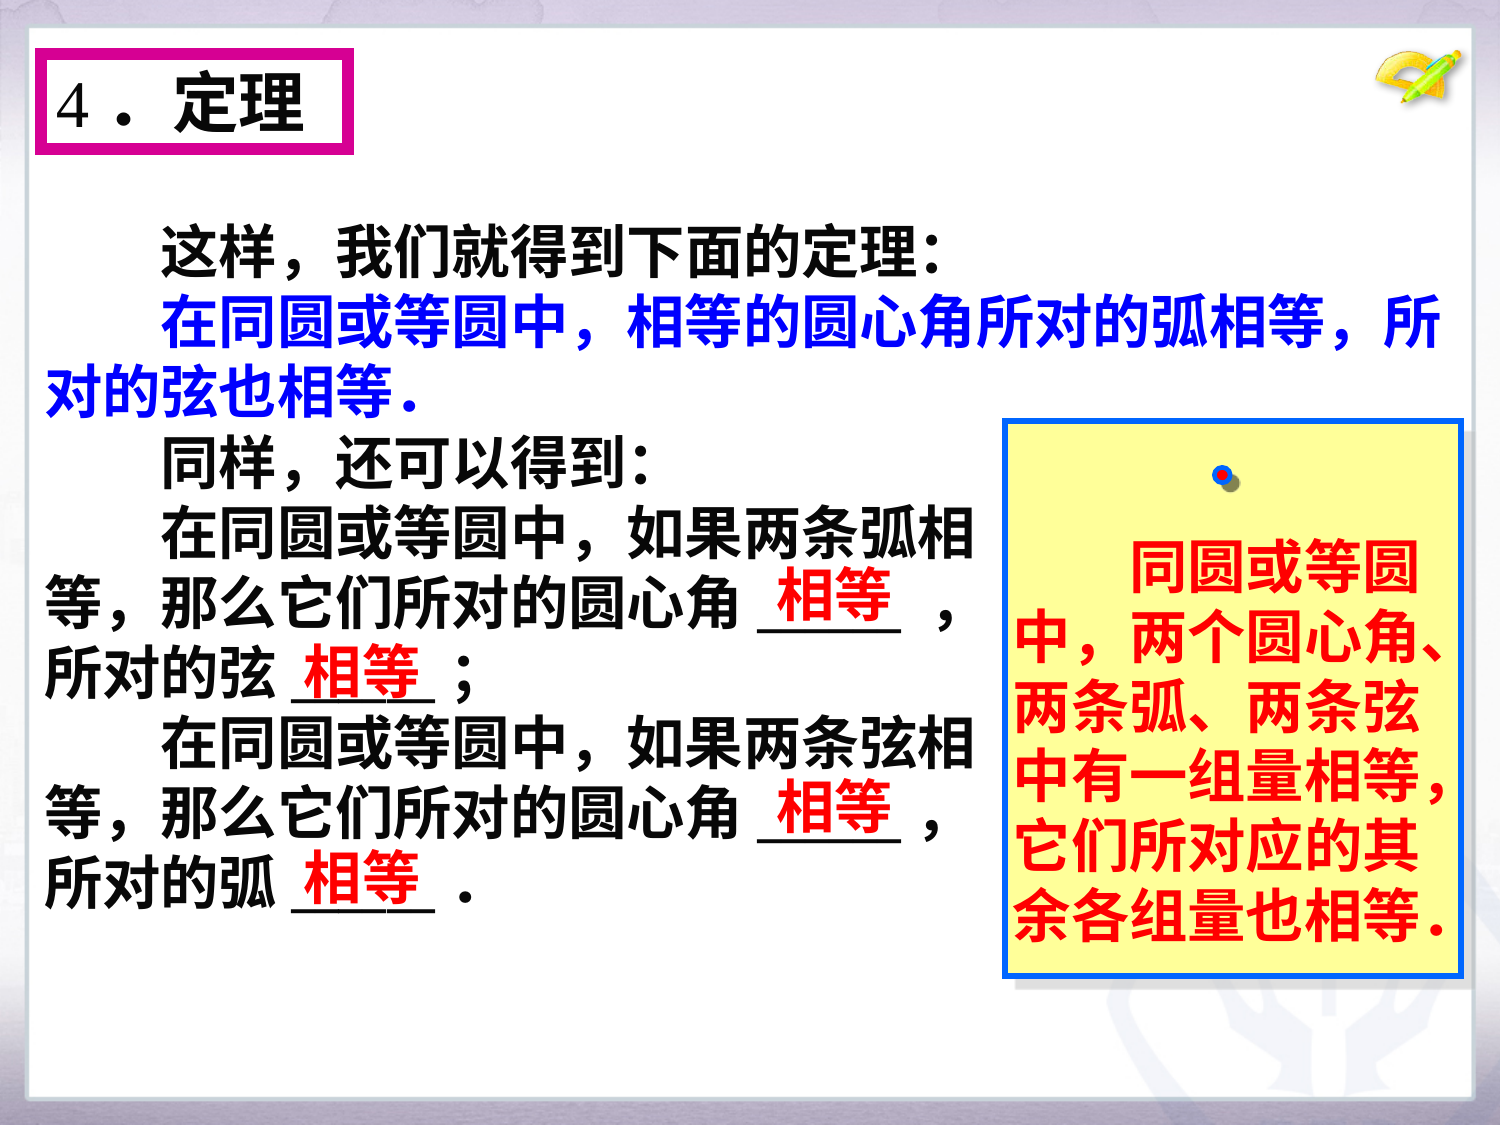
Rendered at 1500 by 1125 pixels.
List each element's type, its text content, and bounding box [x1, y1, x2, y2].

text_box 相等 [289, 627, 455, 713]
text_box 4．定理 [41, 53, 349, 149]
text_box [997, 420, 1500, 977]
text_box 这样，我们就得到下面的定理： 在同圆或等圆中，相等的圆心角所对的弧相等，所 对的弦也相等． [29, 364, 1500, 433]
picture [0, 0, 1500, 1125]
text_box 相等 [761, 763, 927, 848]
text_box 相等 [289, 834, 455, 919]
text_box [29, 278, 1500, 364]
text_box 相等 [761, 550, 927, 636]
text_box 这样，我们就得到下面的定理： 在同圆或等圆中，相等的圆心角所对的弧相等，所 对的弦也相等． [29, 208, 1500, 278]
text_box 同样，还可以得到： 在同圆或等圆中，如果两条弧相等，那么它们所对的圆心角______ ， 所对的弦______； 在同圆或等圆中，如果两条弦相等，那么它们所对的圆心角______，所对的弧______． [29, 433, 992, 924]
